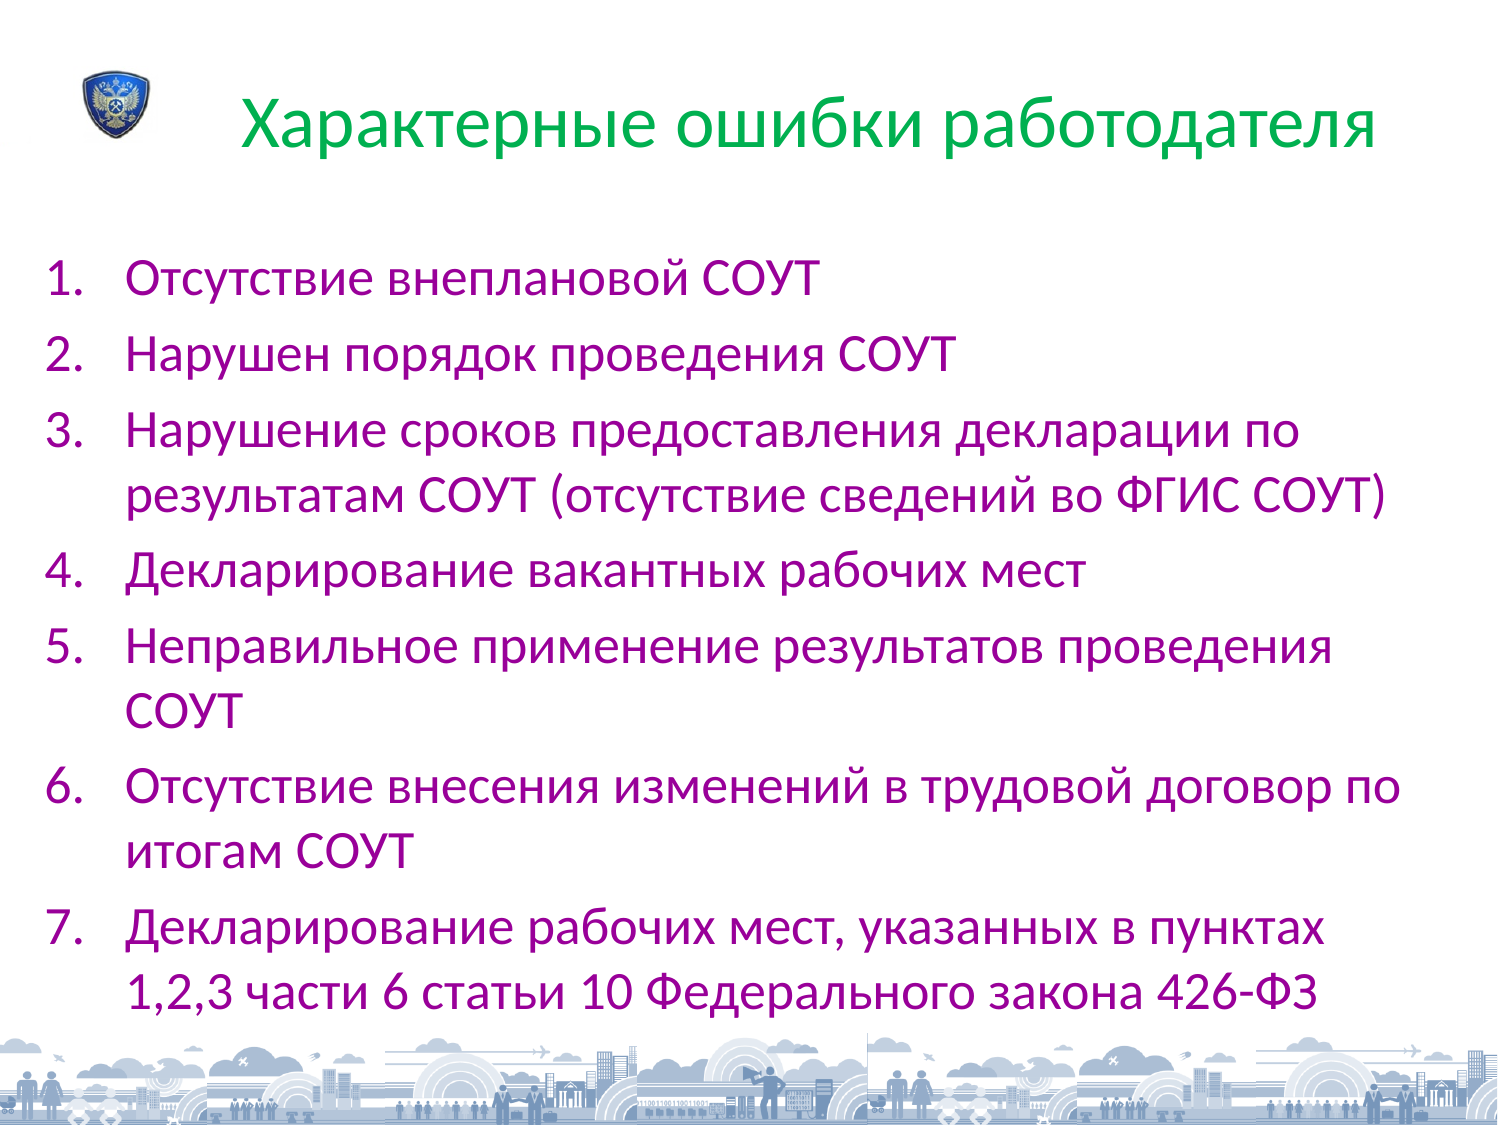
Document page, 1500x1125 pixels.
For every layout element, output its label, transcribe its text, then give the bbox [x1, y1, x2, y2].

title Характерные ошибки работодателя [194, 35, 1425, 200]
picture [0, 66, 234, 148]
list Отсутствие внеплановой СОУТ Нарушен порядок проведения СОУТ Нарушение сроков предоставления декларации по результатам СОУТ (отсутствие сведений во ФГИС СОУТ) Декларирование вакантных рабочих мест Неправильное применение результатов проведения СОУТ Отсутствие внесения изменений в трудовой договор по итогам СОУТ Декларирование рабочих мест, указанных в пунктах 1,2,3 части 6 статьи 10 Федерального закона 426-ФЗ [29, 234, 1425, 1031]
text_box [0, 1032, 1498, 1125]
